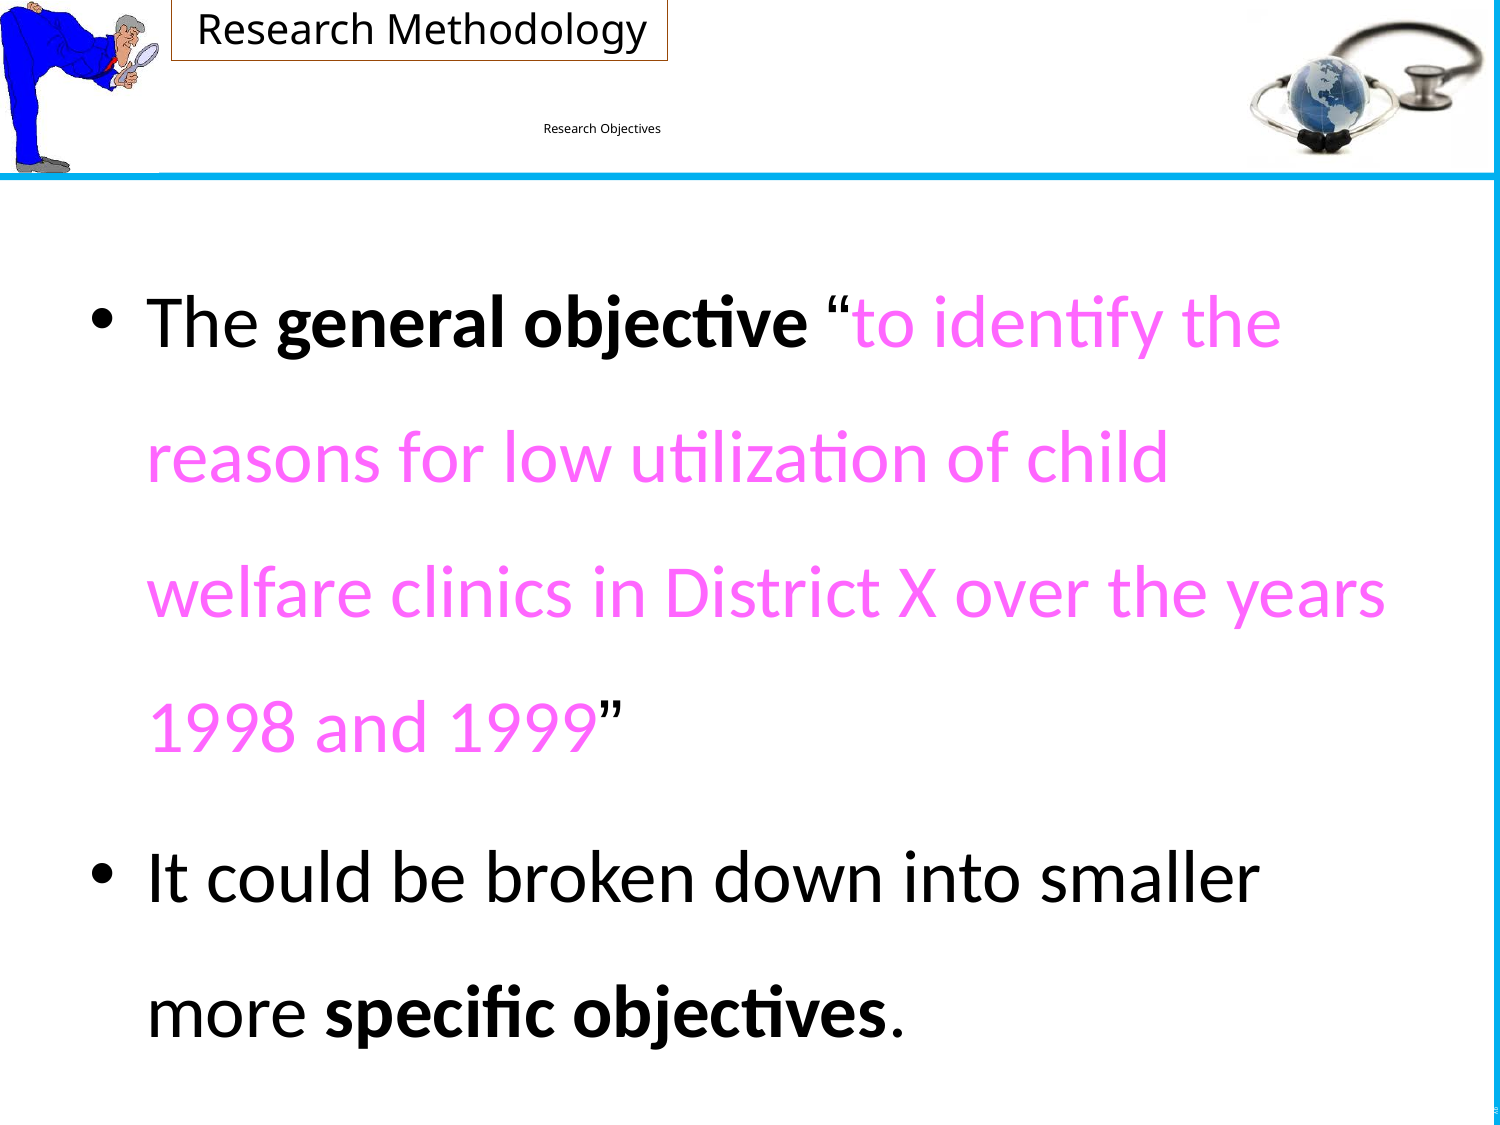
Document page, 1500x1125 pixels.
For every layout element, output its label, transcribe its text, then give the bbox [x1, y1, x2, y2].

text_box The general objective “to identify the reasons for low utilization of child welfare clinics in District X over the years 1998 and 1999” It could be broken down into smaller more specific objectives. [74, 219, 1425, 1024]
text_box Research Methodology [171, 0, 668, 61]
picture [1245, 7, 1489, 169]
text_box gy [156, 172, 1500, 181]
title Research Objectives [194, 113, 1010, 161]
text_box gy [1494, 0, 1500, 172]
text_box gy [1494, 181, 1500, 1125]
picture [0, 1, 159, 172]
